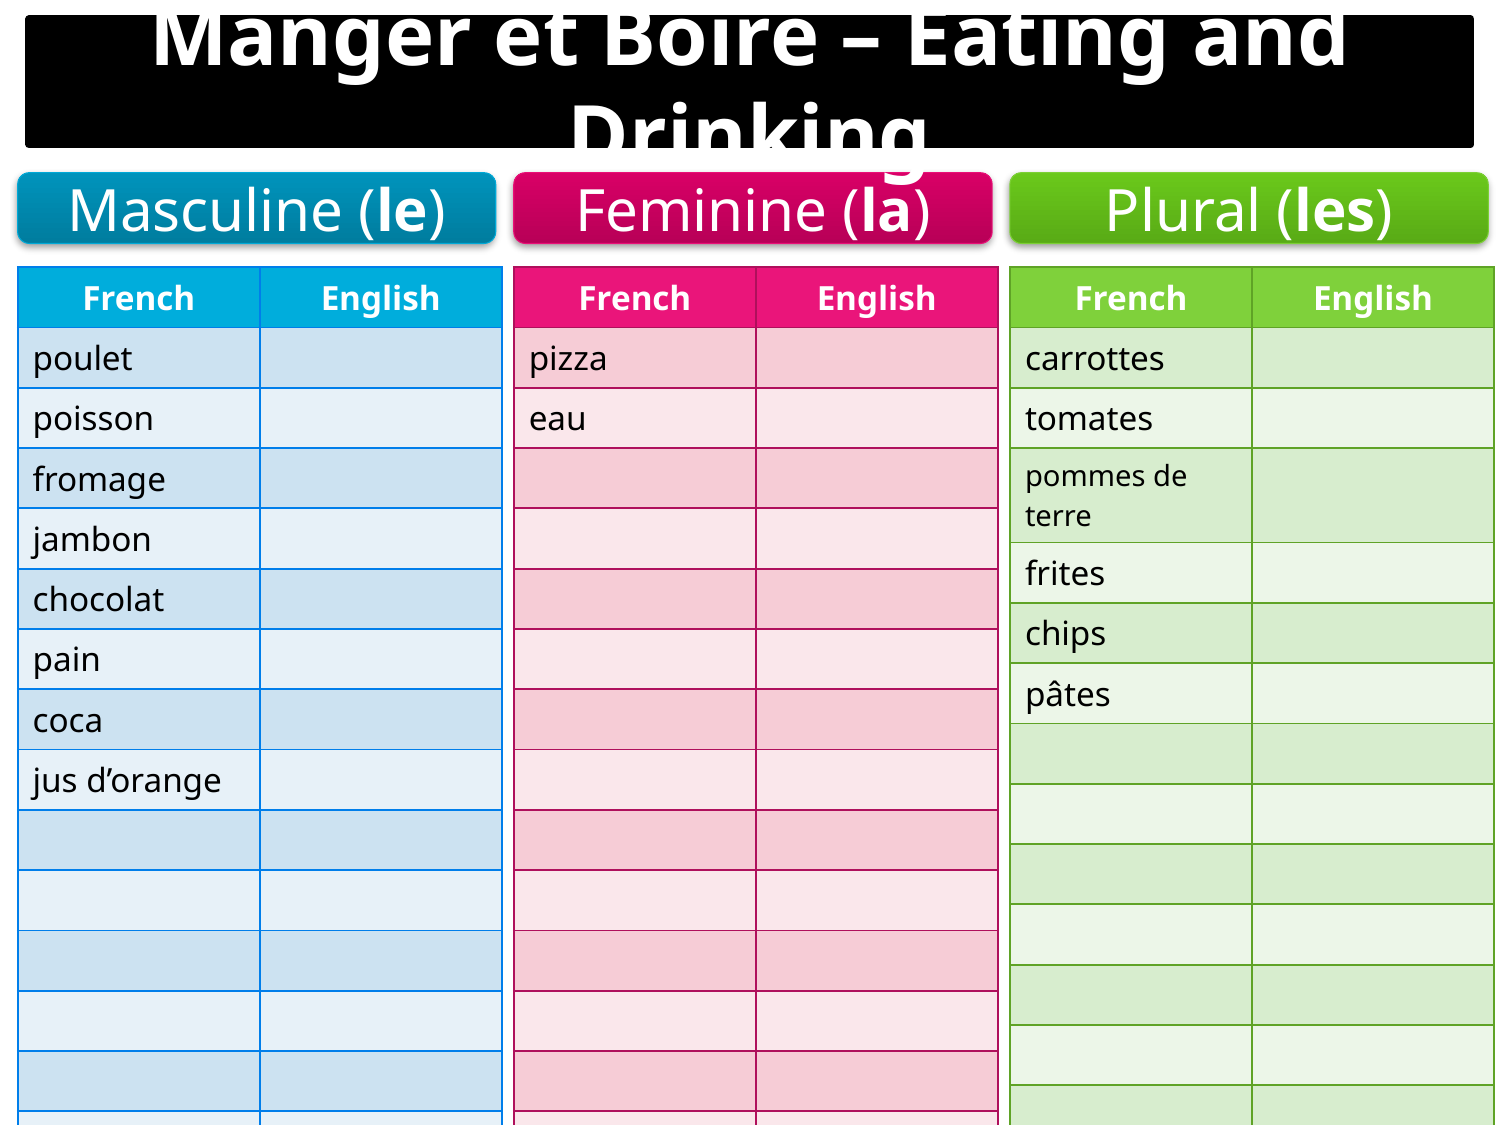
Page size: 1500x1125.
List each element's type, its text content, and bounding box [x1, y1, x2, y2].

table_cell [515, 871, 755, 930]
table_cell [1011, 905, 1251, 964]
table_cell tomates [1011, 389, 1251, 447]
text_box Plural (les) [1009, 172, 1489, 245]
table_cell chips [1011, 604, 1251, 662]
table_cell [261, 1052, 501, 1110]
table_cell frites [1011, 543, 1251, 602]
table_header English [757, 268, 997, 327]
table_cell [19, 1112, 259, 1125]
table_cell [261, 992, 501, 1050]
table_cell fromage [19, 449, 259, 507]
table_cell [1253, 724, 1493, 783]
table_cell [1253, 543, 1493, 602]
table_cell [515, 449, 755, 507]
table_cell poulet [19, 328, 259, 387]
table_cell [1011, 785, 1251, 843]
table_cell [1253, 905, 1493, 964]
table_cell [1253, 845, 1493, 903]
table_cell [1011, 1086, 1251, 1125]
table_cell pâtes [1011, 664, 1251, 723]
table_cell [1253, 389, 1493, 447]
table_cell [757, 509, 997, 568]
text_box Feminine (la) [513, 172, 993, 245]
table_cell [515, 750, 755, 809]
table_cell [261, 509, 501, 568]
table_cell [261, 690, 501, 749]
table_cell [757, 871, 997, 930]
table_cell pizza [515, 328, 755, 387]
text_box Masculine (le) [17, 172, 497, 245]
table_cell [1011, 966, 1251, 1024]
table_cell [515, 570, 755, 628]
table_cell [261, 389, 501, 447]
table_cell [515, 931, 755, 990]
table_cell [19, 992, 259, 1050]
table_cell [515, 509, 755, 568]
table_cell [515, 992, 755, 1050]
table_cell [1011, 1026, 1251, 1084]
table_cell [515, 1052, 755, 1110]
table_cell [757, 449, 997, 507]
table_cell [261, 630, 501, 688]
table_cell [757, 750, 997, 809]
table_cell [1253, 449, 1493, 542]
table_cell [1011, 724, 1251, 783]
table_cell [261, 811, 501, 869]
table_cell [515, 1112, 755, 1125]
table_cell [261, 570, 501, 628]
table_cell [261, 750, 501, 809]
table_cell [757, 811, 997, 869]
table_cell [1253, 1026, 1493, 1084]
table_cell [757, 328, 997, 387]
table_cell pommes de terre [1011, 449, 1251, 542]
table_cell [1253, 604, 1493, 662]
table_cell [261, 871, 501, 930]
table_cell [19, 811, 259, 869]
table_cell [757, 1112, 997, 1125]
table_cell jambon [19, 509, 259, 568]
table_cell [757, 570, 997, 628]
table_cell eau [515, 389, 755, 447]
table_cell [757, 1052, 997, 1110]
table_cell [757, 690, 997, 749]
table_cell [757, 389, 997, 447]
table_cell [757, 931, 997, 990]
table_cell chocolat [19, 570, 259, 628]
table_cell [1253, 1086, 1493, 1125]
table_header French [515, 268, 755, 327]
table_cell [757, 630, 997, 688]
table_cell [1253, 664, 1493, 723]
table_cell coca [19, 690, 259, 749]
table_cell [757, 992, 997, 1050]
table_cell [261, 931, 501, 990]
table_cell poisson [19, 389, 259, 447]
table_header English [261, 268, 501, 327]
table_cell [1011, 845, 1251, 903]
table_cell jus d’orange [19, 750, 259, 809]
table_cell [515, 690, 755, 749]
table_header French [19, 268, 259, 327]
table_cell [19, 1052, 259, 1110]
table_cell pain [19, 630, 259, 688]
table_cell [515, 811, 755, 869]
table_cell [261, 328, 501, 387]
table_cell [19, 871, 259, 930]
table_cell carrottes [1011, 328, 1251, 387]
table_cell [19, 931, 259, 990]
table_cell [515, 630, 755, 688]
table_header French [1011, 268, 1251, 327]
table_cell [261, 449, 501, 507]
text_box Manger et Boire – Eating and Drinking [25, 15, 1474, 148]
table_cell [1253, 966, 1493, 1024]
table_cell [1253, 328, 1493, 387]
table_header English [1253, 268, 1493, 327]
table_cell [1253, 785, 1493, 843]
table_cell [261, 1112, 501, 1125]
